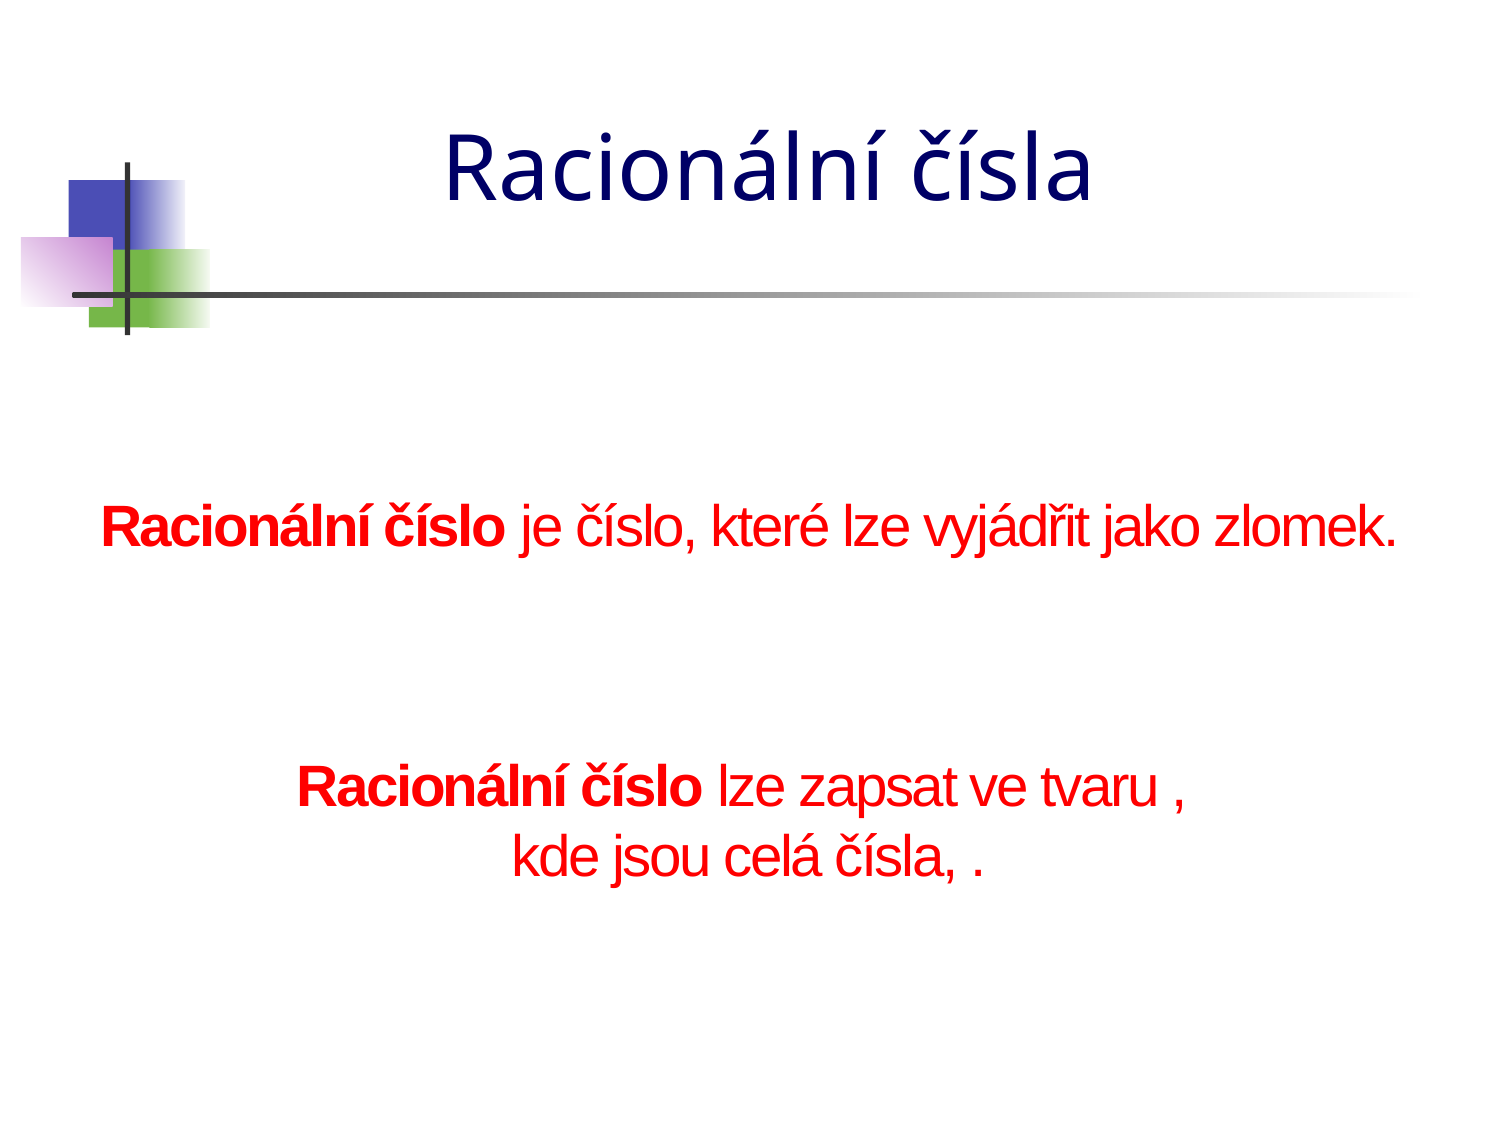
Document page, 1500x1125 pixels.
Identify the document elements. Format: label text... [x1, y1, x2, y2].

title Racionální čísla [129, 125, 1409, 227]
text_box Racionální číslo je číslo, které lze vyjádřit jako zlomek. [0, 432, 1500, 580]
